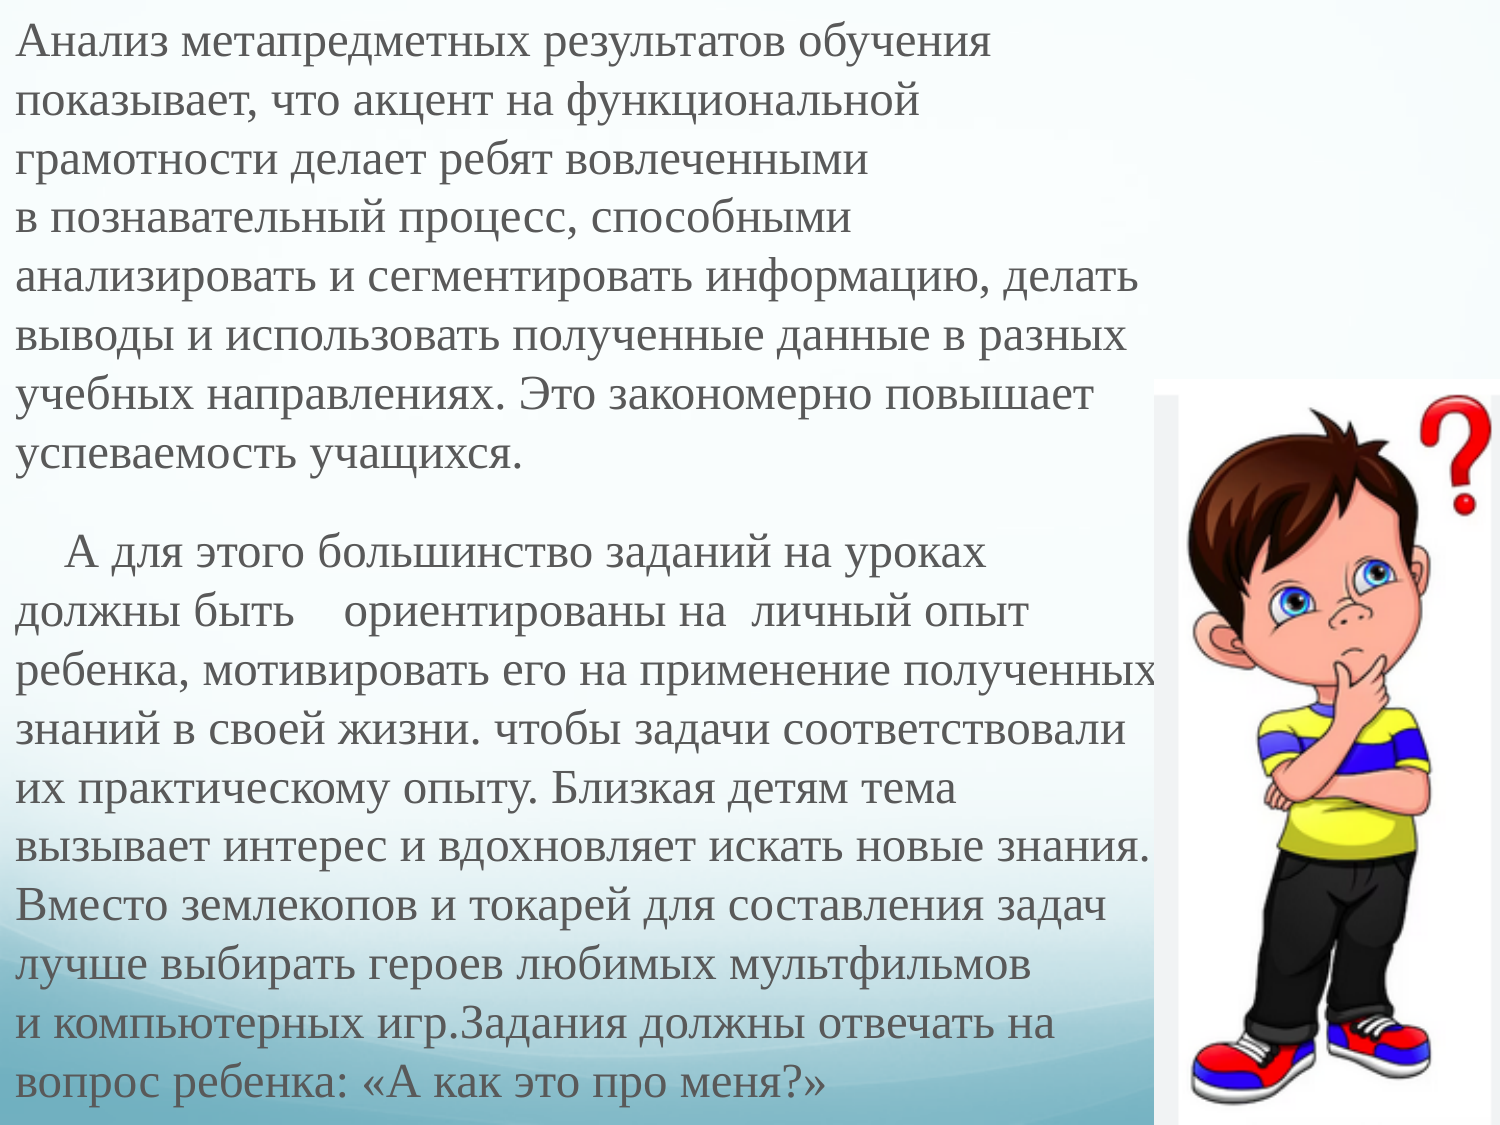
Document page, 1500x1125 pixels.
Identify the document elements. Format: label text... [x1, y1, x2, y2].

picture [1153, 378, 1500, 1125]
footer [43, 1029, 838, 1090]
list Анализ метапредметных результатов обучения показывает, что акцент на функциональной грамотности делает ребят вовлеченными в познавательный процесс, способными анализировать и сегментировать информацию, делать выводы и использовать полученные данные в разных учебных направлениях. Это закономерно повышает успеваемость учащихся. А для этого большинство заданий на уроках должны быть ориентированы на личный опыт ребенка, мотивировать его на применение полученных знаний в своей жизни. чтобы задачи соответствовали их практическому опыту. Близкая детям тема вызывает интерес и вдохновляет искать новые знания. Вместо землекопов и токарей для составления задач лучше выбирать героев любимых мультфильмов и компьютерных игр.Задания должны отвечать на вопрос ребенка: «А как это про меня?» [0, 0, 1180, 1125]
